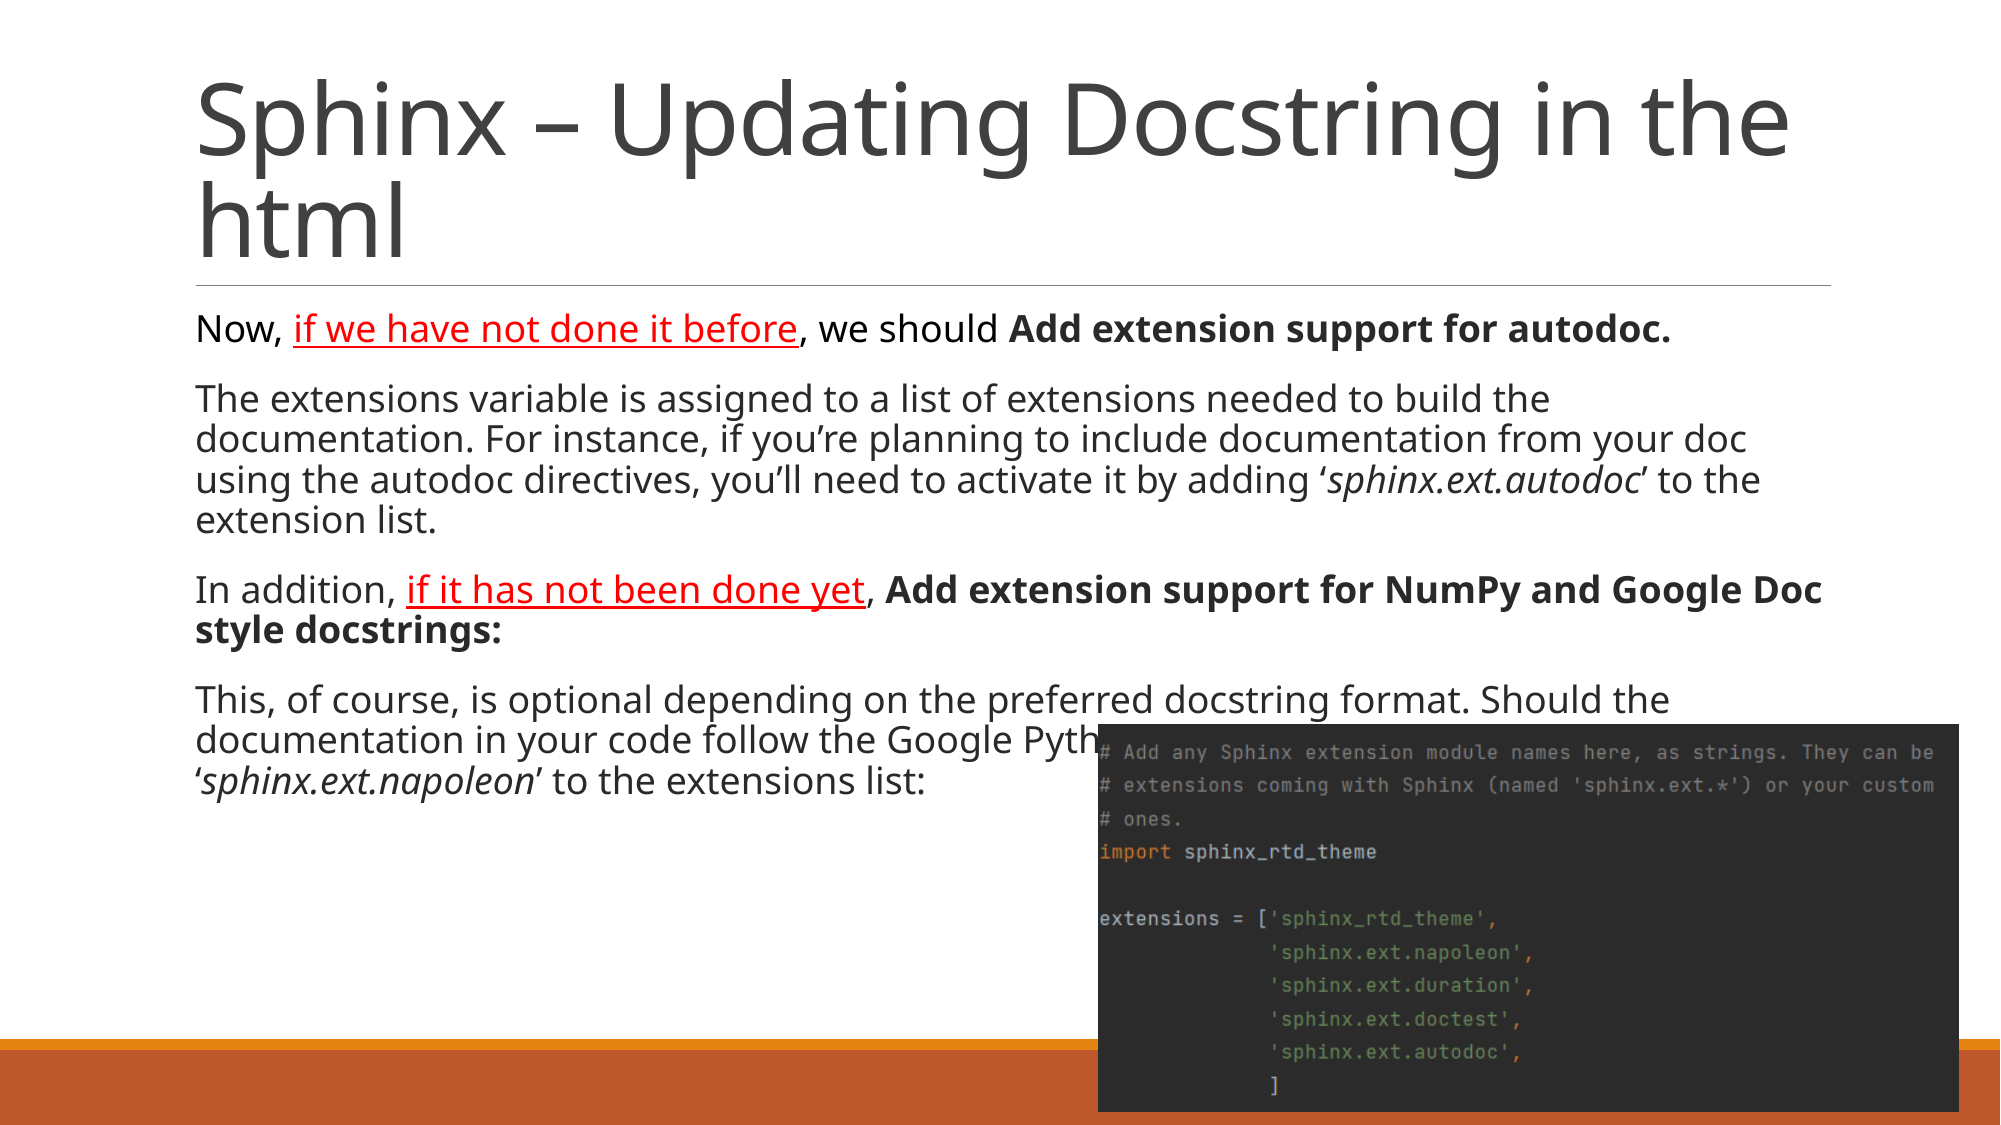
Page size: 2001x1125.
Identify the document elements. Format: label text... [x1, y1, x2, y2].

title Sphinx – Updating Docstring in the html [180, 47, 1830, 285]
picture [1098, 723, 1959, 1112]
list Now, if we have not done it before, we should Add extension support for autodoc. The extensions variable is assigned to a list of extensions needed to build the documentation. For instance, if you’re planning to include documentation from your doc using the autodoc directives, you’ll need to activate it by adding ‘sphinx.ext.autodoc’ to the extension list. In addition, if it has not been done yet, Add extension support for NumPy and Google Doc style docstrings: This, of course, is optional depending on the preferred docstring format. Should the documentation in your code follow the Google Python Style Guide, you’ll need to append ‘sphinx.ext.napoleon’ to the extensions list: [180, 302, 1830, 963]
